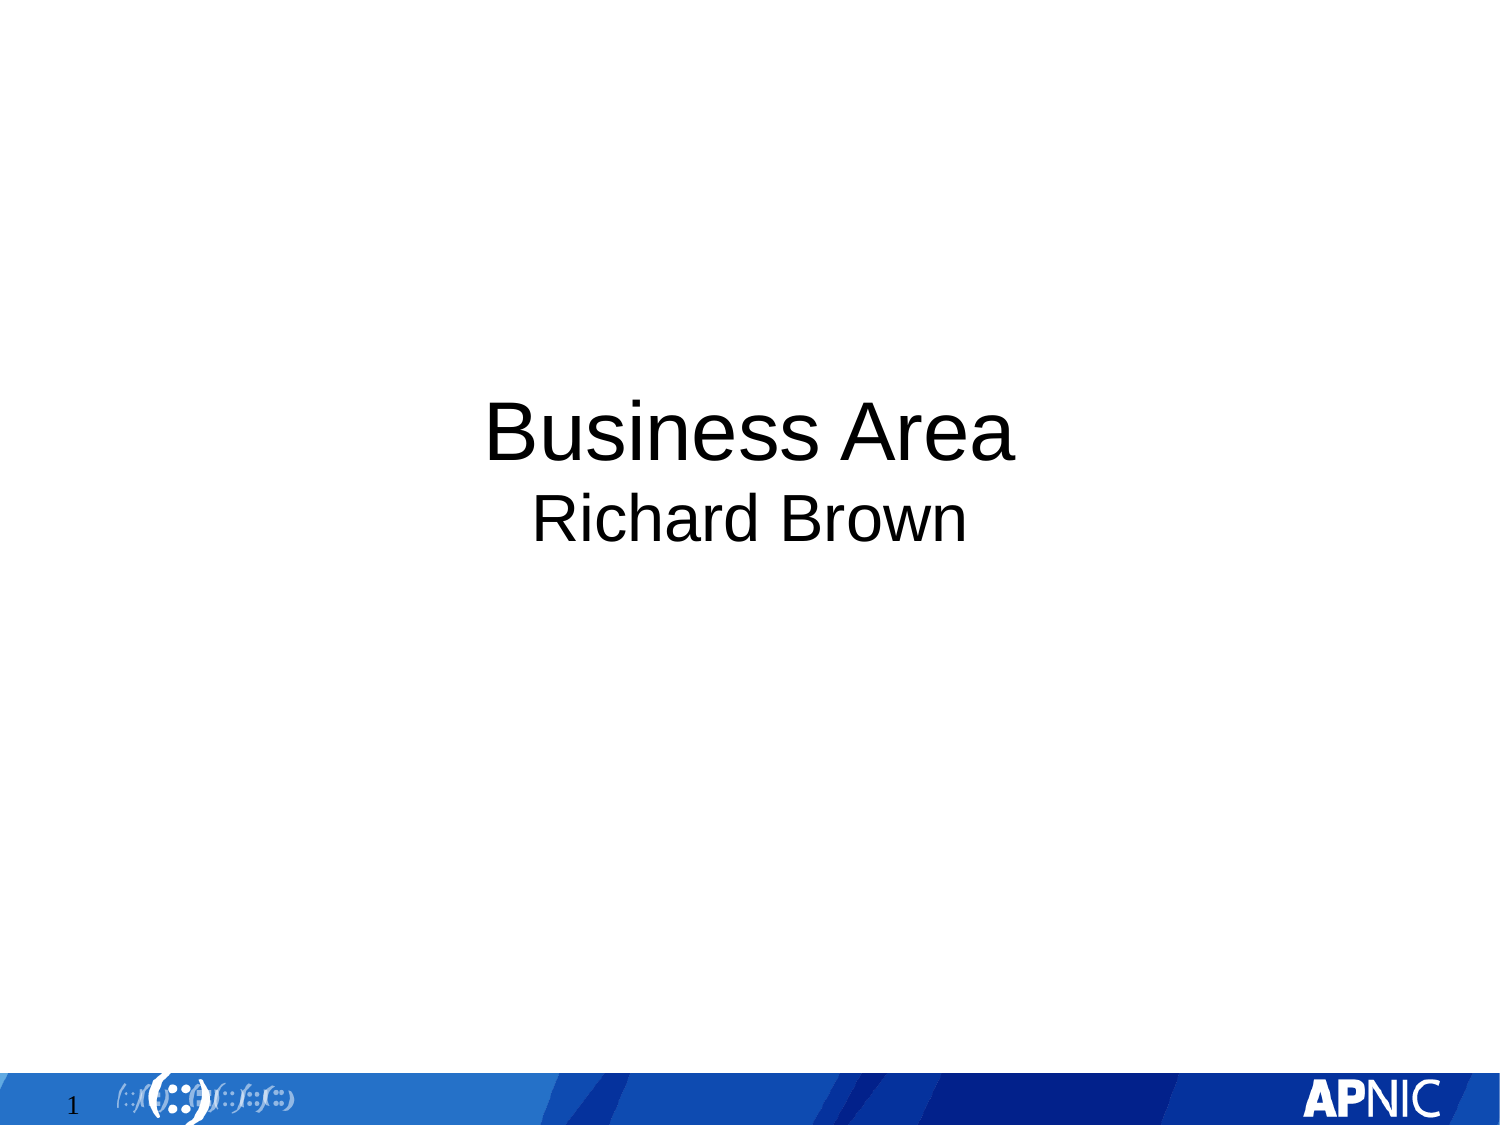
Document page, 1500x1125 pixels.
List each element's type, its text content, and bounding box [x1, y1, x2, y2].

title Business Area Richard Brown [112, 349, 1388, 591]
slide_number 1 [15, 1087, 81, 1119]
picture [0, 1069, 1500, 1125]
